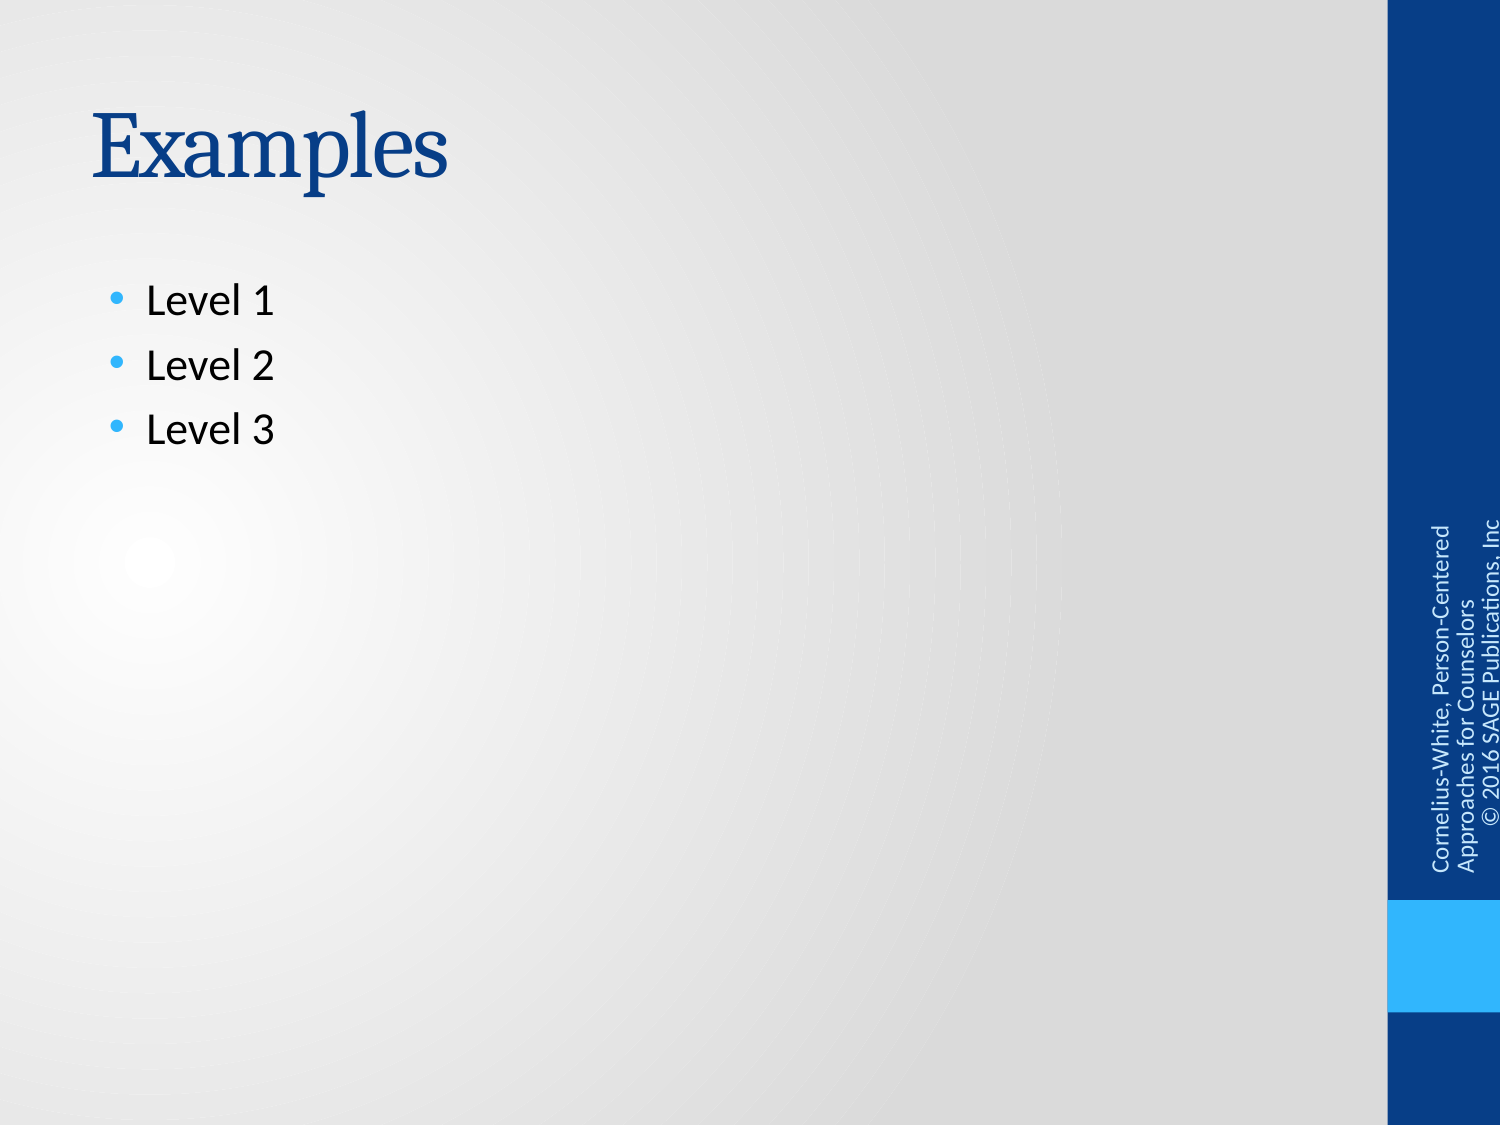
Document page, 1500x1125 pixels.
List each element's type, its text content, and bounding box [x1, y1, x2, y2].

footer Cornelius-White, Person-Centered Approaches for Counselors © 2016 SAGE Publications, Inc. [1408, 500, 1469, 889]
list Level 1 Level 2 Level 3 [75, 262, 1325, 1050]
title Examples [75, 45, 1325, 233]
